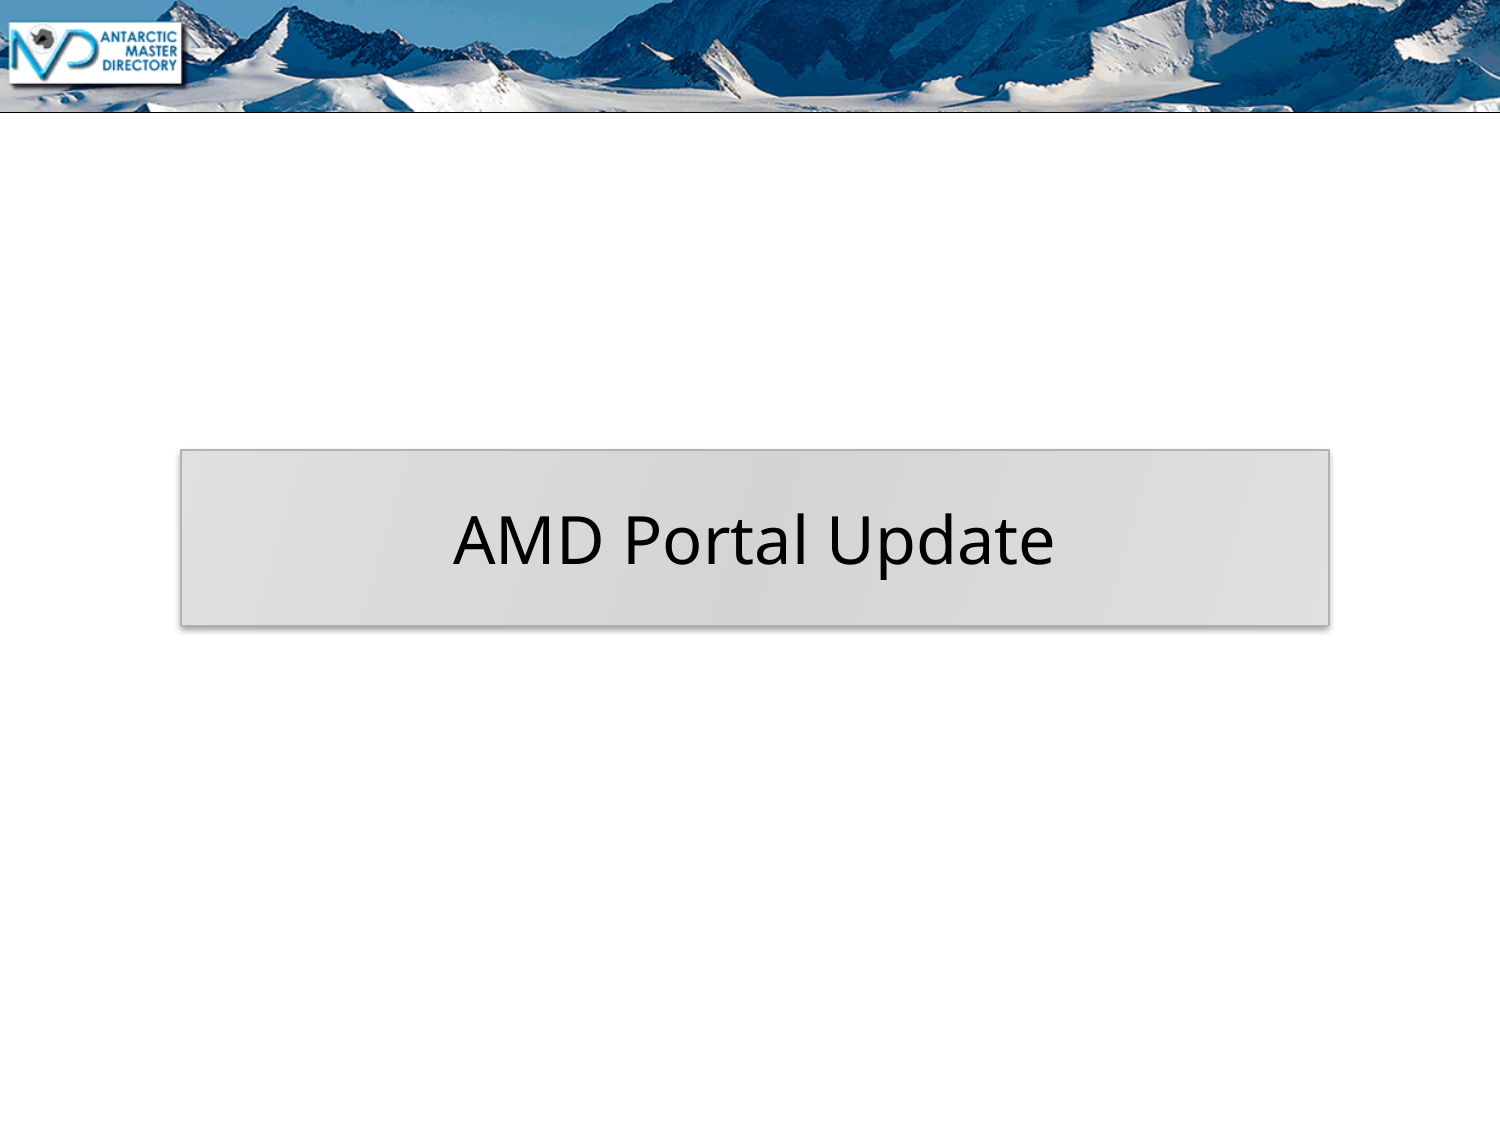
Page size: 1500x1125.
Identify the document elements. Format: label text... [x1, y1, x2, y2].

title AMD Portal Update [180, 449, 1330, 626]
picture [0, 0, 1500, 112]
